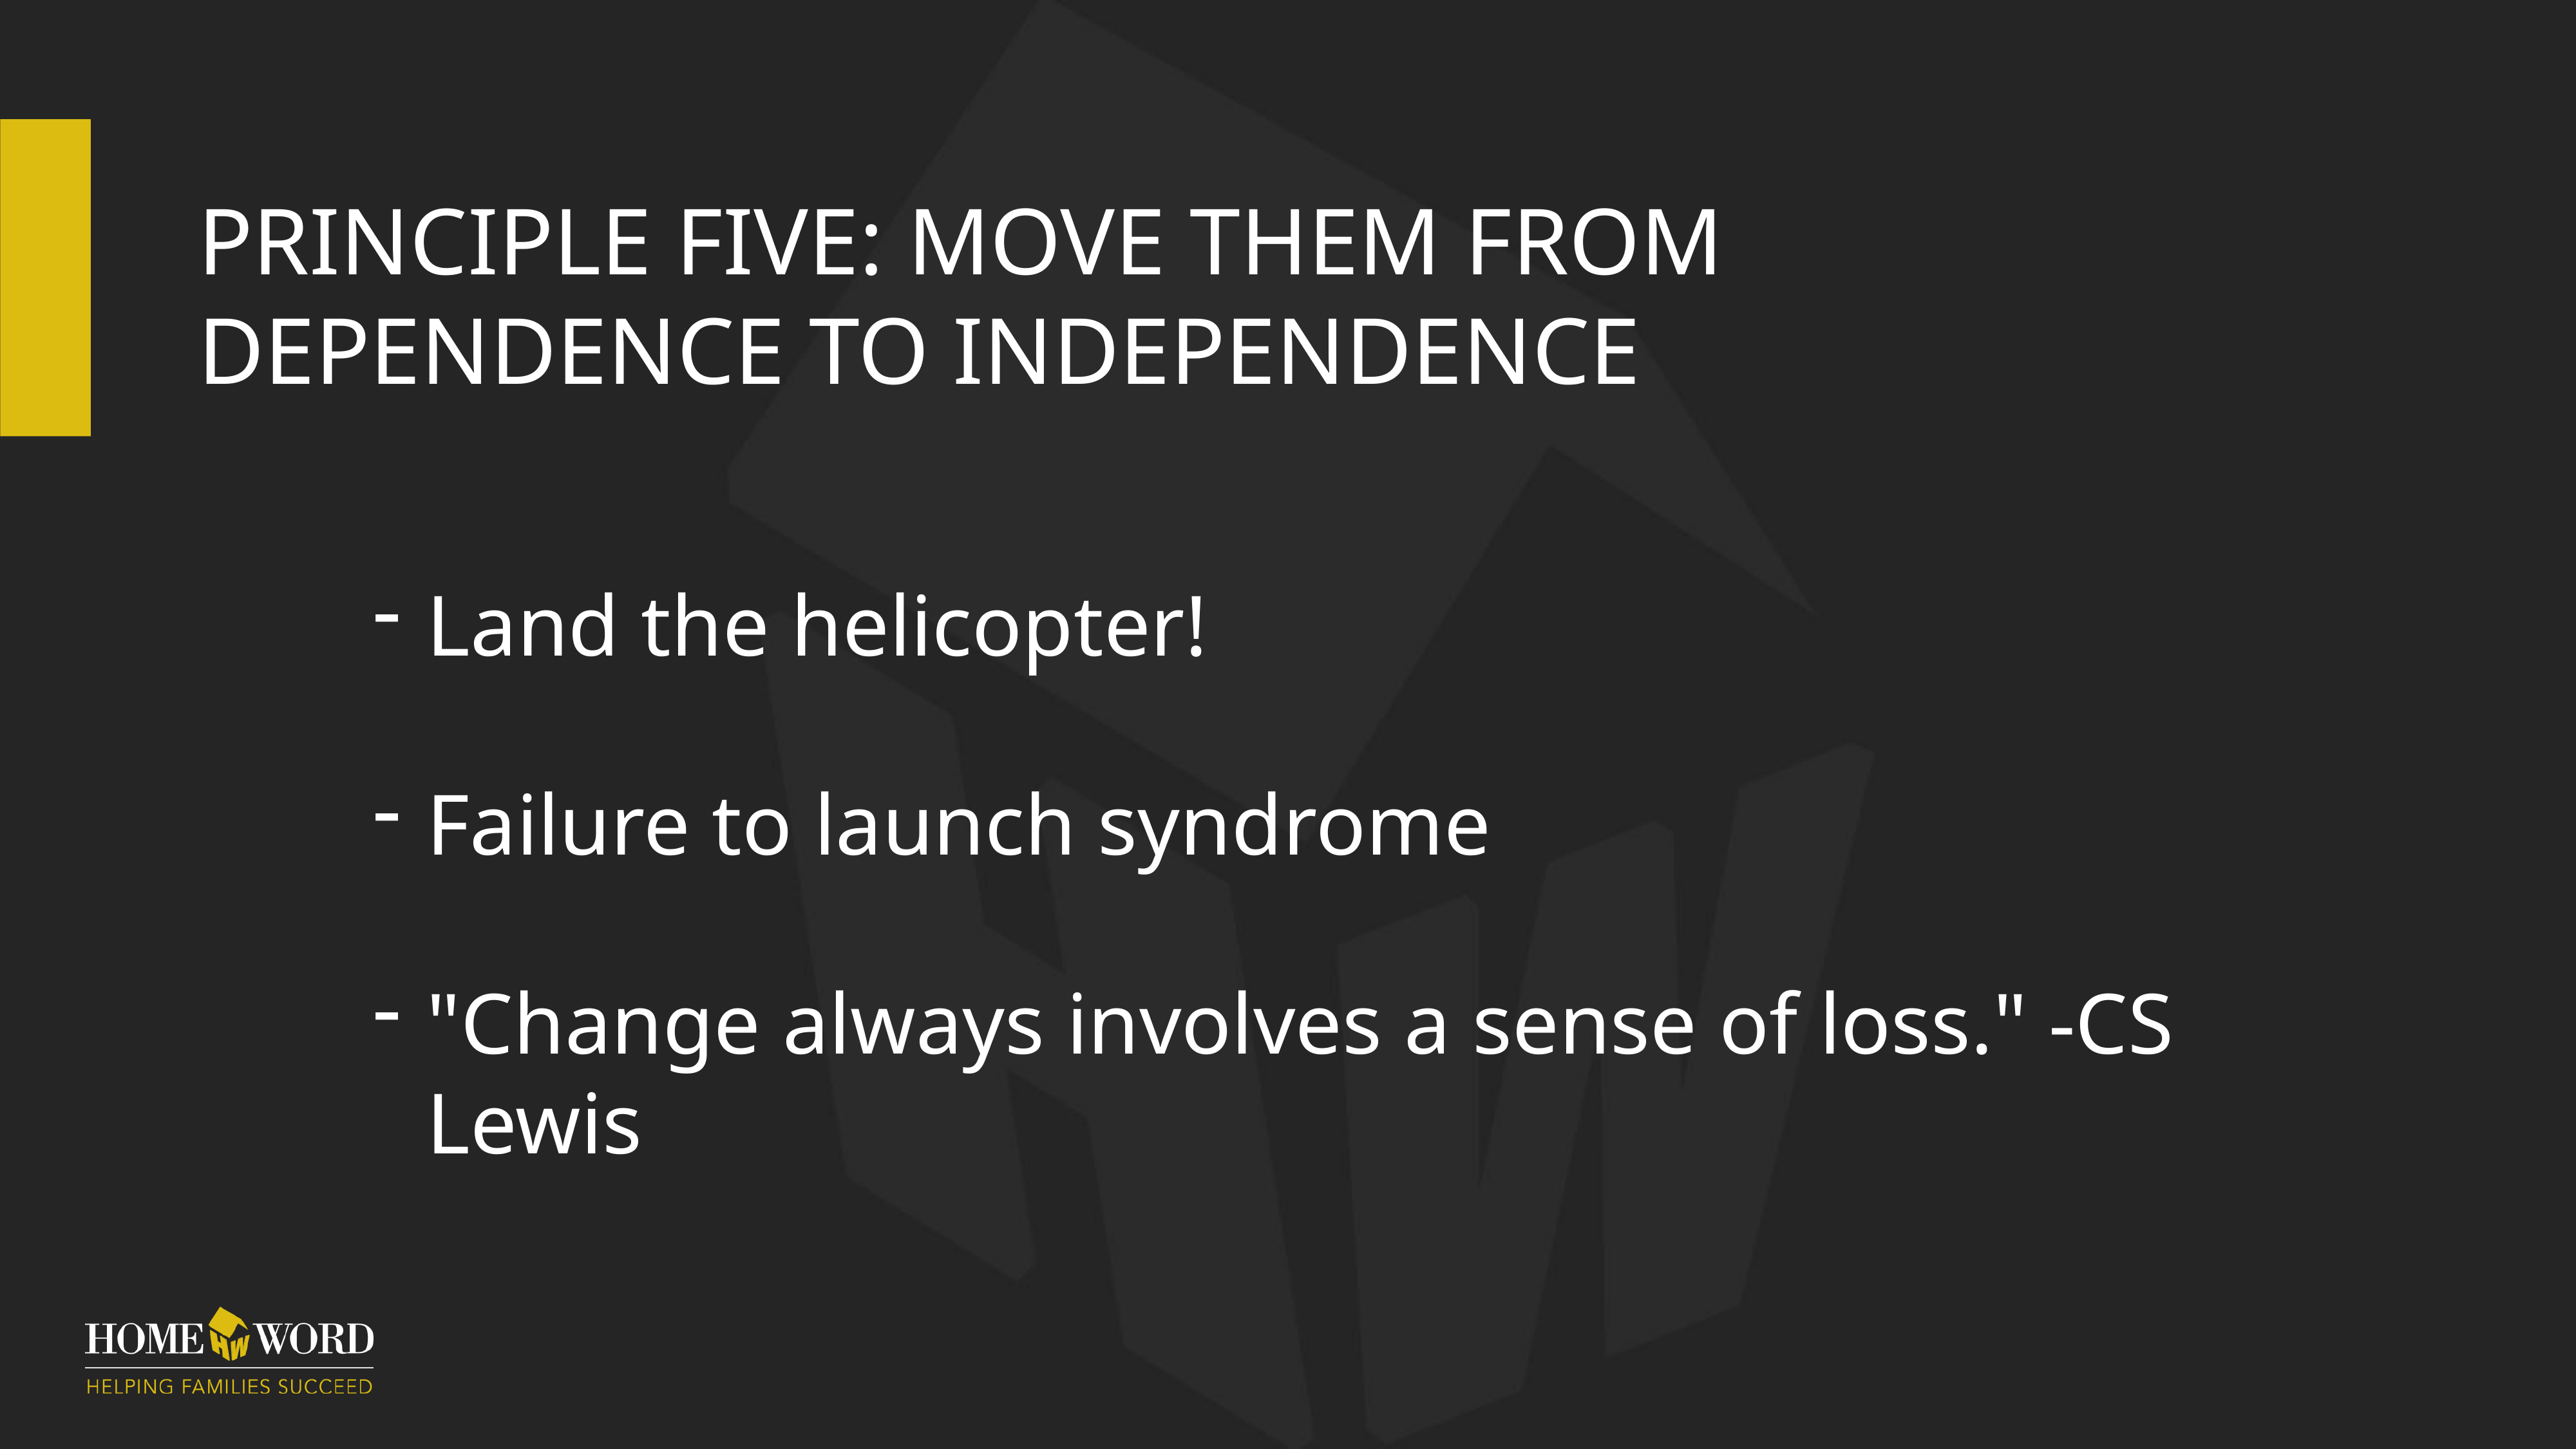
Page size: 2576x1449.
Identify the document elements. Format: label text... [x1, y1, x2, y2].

title Principle five: Move them from Dependence to Independence [192, 120, 2324, 466]
text_box Land the helicopter! Failure to launch syndrome "Change always involves a sense of loss." -CS Lewis [368, 567, 2279, 1321]
picture [0, 0, 2576, 1449]
